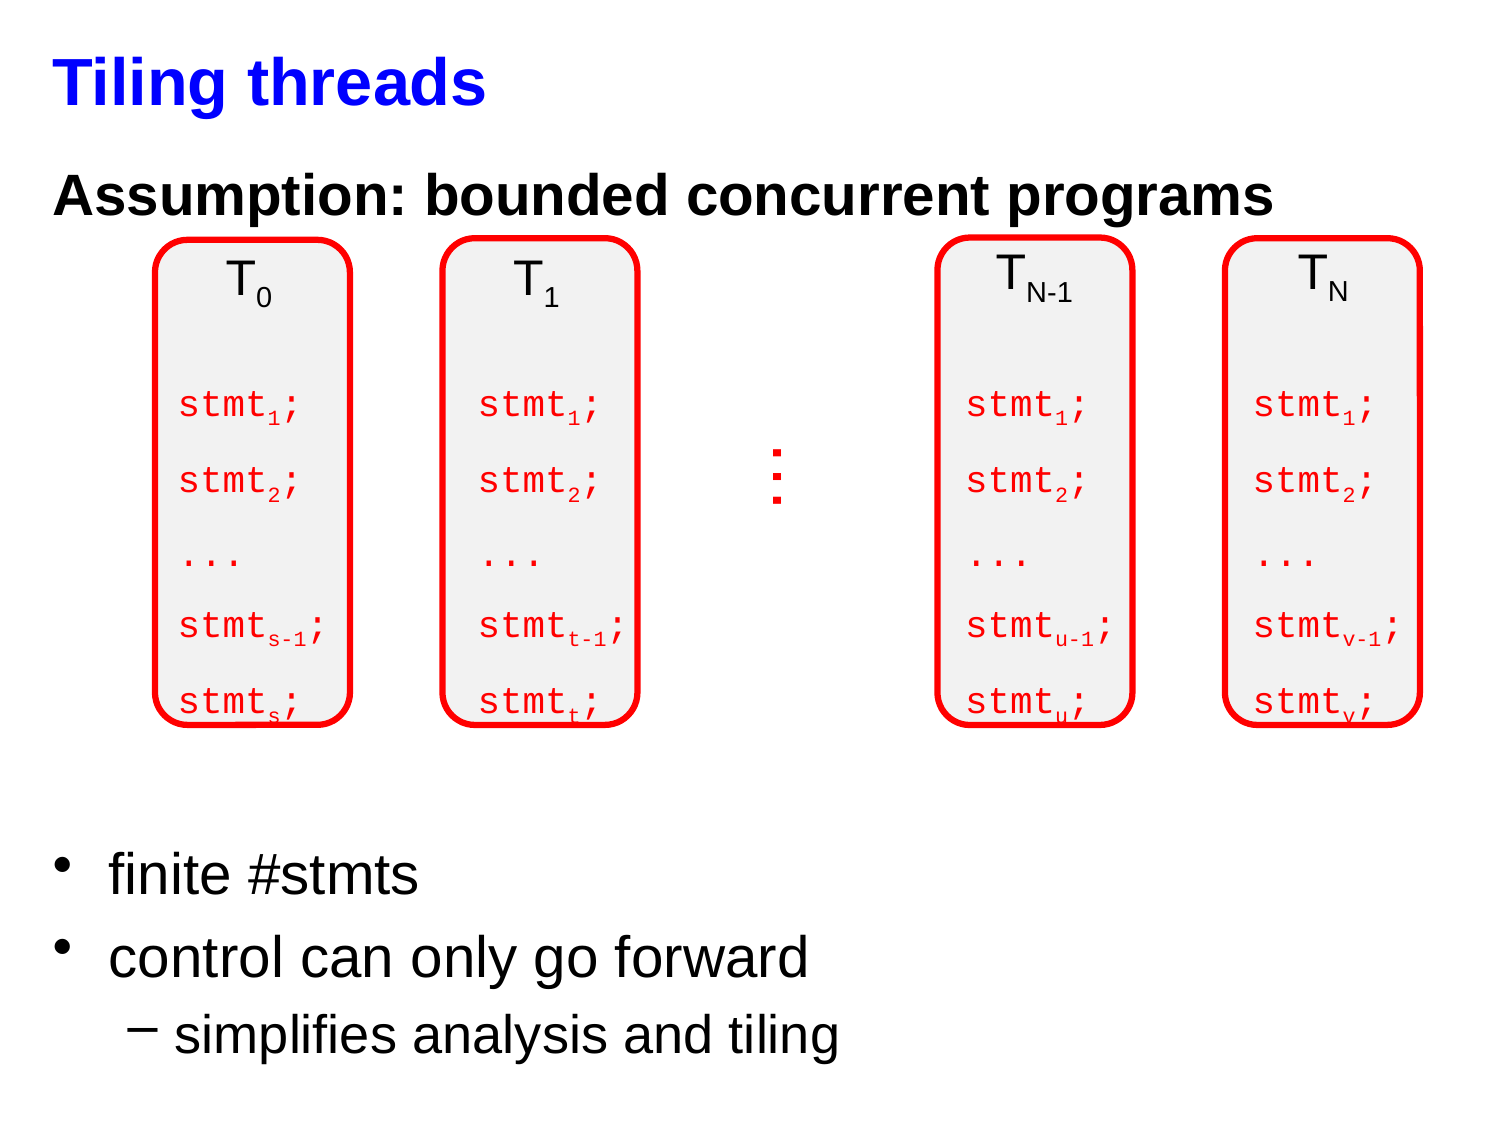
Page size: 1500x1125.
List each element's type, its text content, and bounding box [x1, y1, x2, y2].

list Assumption: bounded concurrent programs finite #stmts control can only go forward simplifies analysis and tiling [37, 149, 1488, 1038]
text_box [154, 231, 1438, 726]
title Tiling threads [37, 19, 1476, 138]
